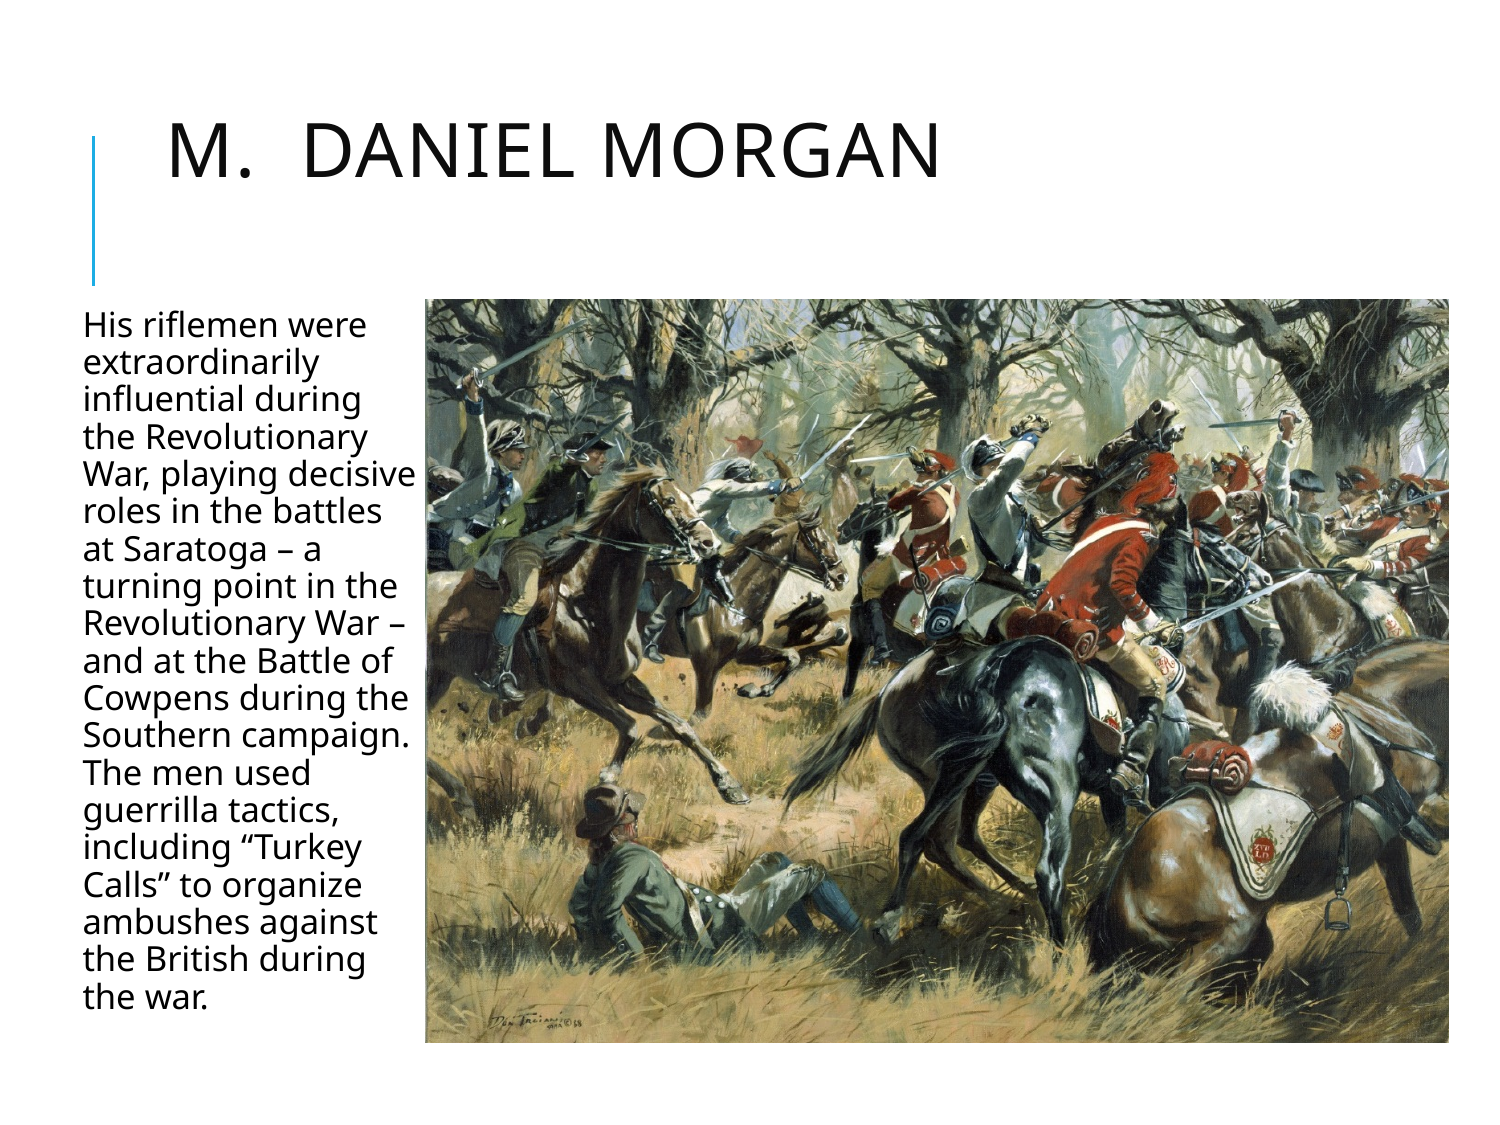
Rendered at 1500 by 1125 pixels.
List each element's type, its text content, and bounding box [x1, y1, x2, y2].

title M. Daniel Morgan [150, 112, 1414, 200]
list His riflemen were extraordinarily influential during the Revolutionary War, playing decisive roles in the battles at Saratoga – a turning point in the Revolutionary War – and at the Battle of Cowpens during the Southern campaign. The men used guerrilla tactics, including “Turkey Calls” to organize ambushes against the British during the war. [75, 299, 419, 1043]
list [424, 299, 1449, 1043]
